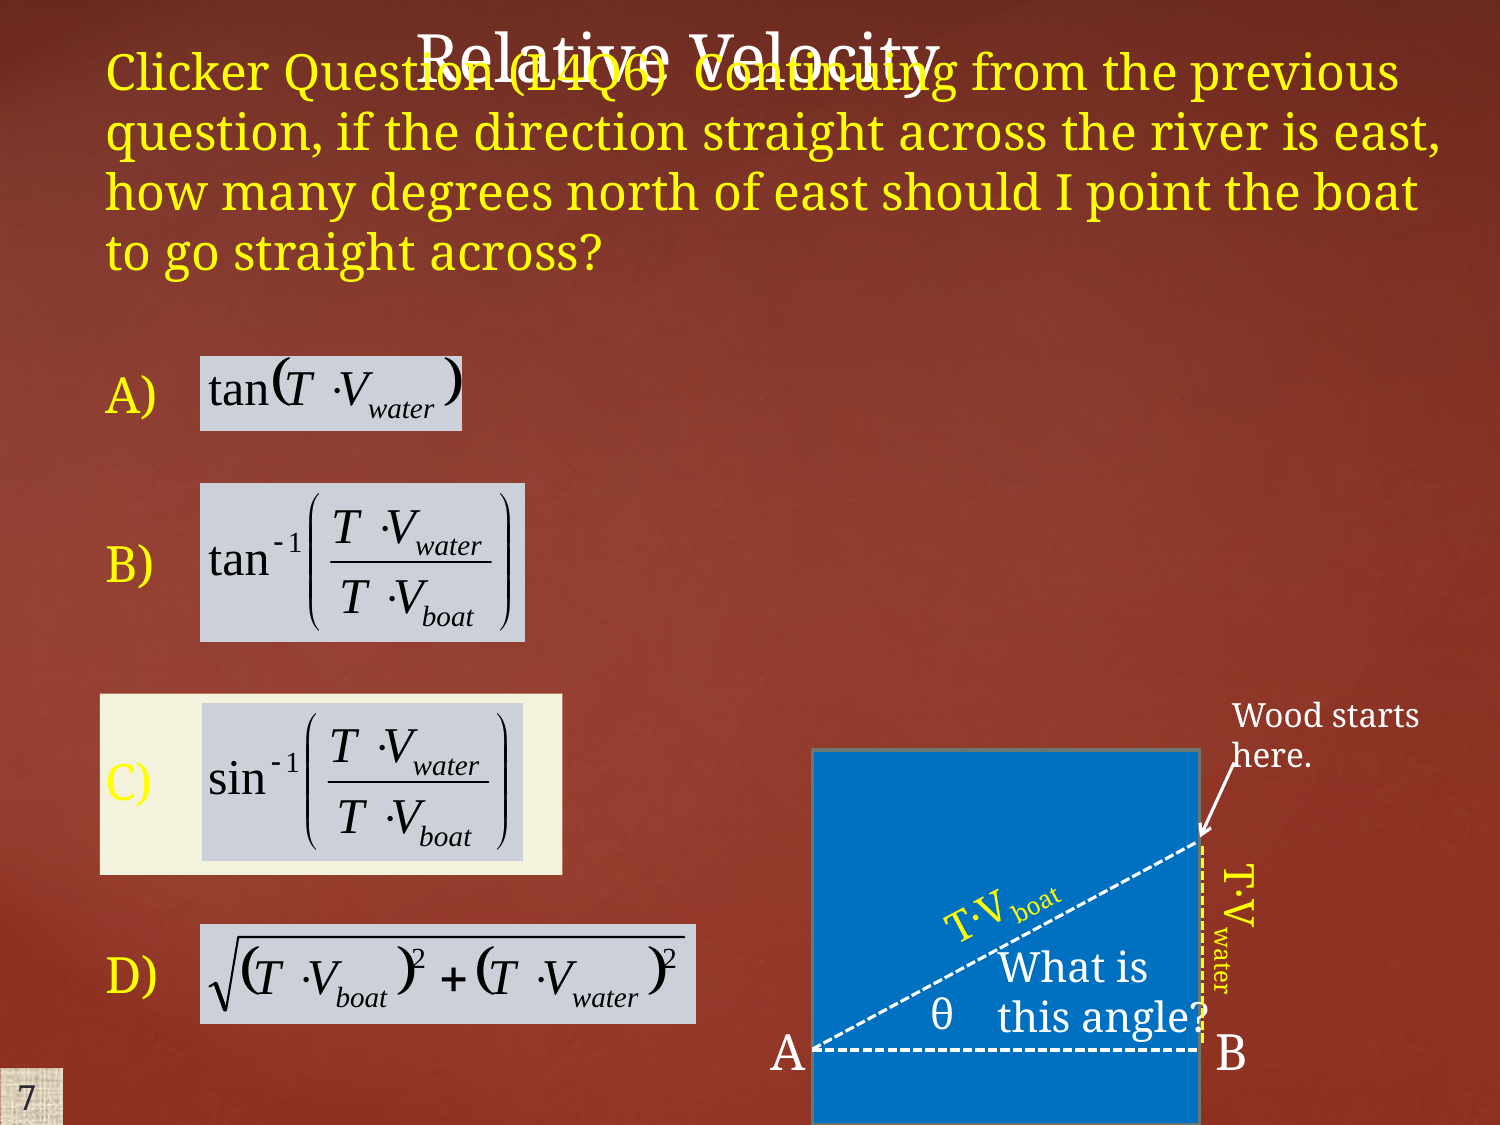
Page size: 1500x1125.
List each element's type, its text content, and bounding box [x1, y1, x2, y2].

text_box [201, 702, 524, 862]
text_box 7 [0, 1068, 63, 1125]
text_box [99, 693, 563, 875]
text_box B) [87, 524, 189, 600]
text_box Clicker Question (L4Q6) Continuing from the previous question, if the direction straight across the river is east, how many degrees north of east should I point the boat to go straight across? [87, 99, 1462, 288]
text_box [199, 355, 463, 432]
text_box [199, 482, 526, 643]
text_box C) [87, 742, 191, 818]
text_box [752, 717, 1489, 1125]
text_box Relative Velocity [65, 28, 1288, 85]
text_box A) [87, 355, 194, 431]
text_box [199, 923, 697, 1025]
text_box D) [87, 936, 189, 1012]
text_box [924, 845, 1267, 1047]
